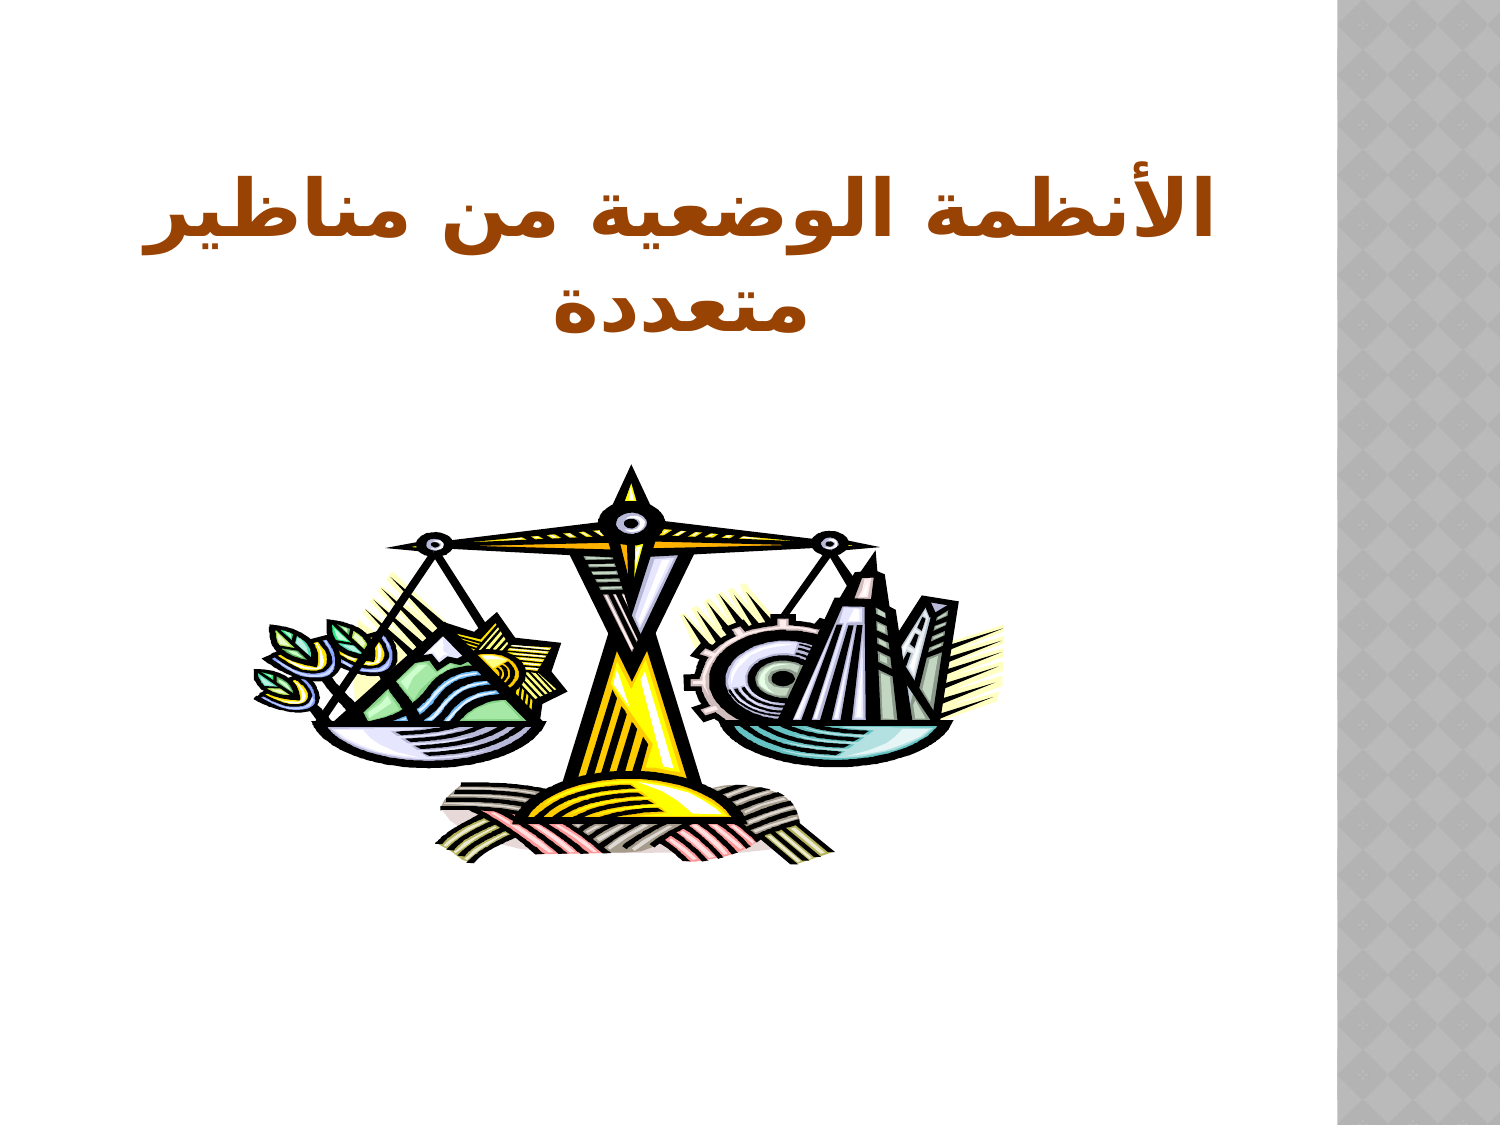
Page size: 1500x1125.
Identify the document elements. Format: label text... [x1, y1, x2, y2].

title الأنظمة الوضعية من مناظير متعددة [88, 101, 1276, 443]
picture [253, 455, 1018, 874]
